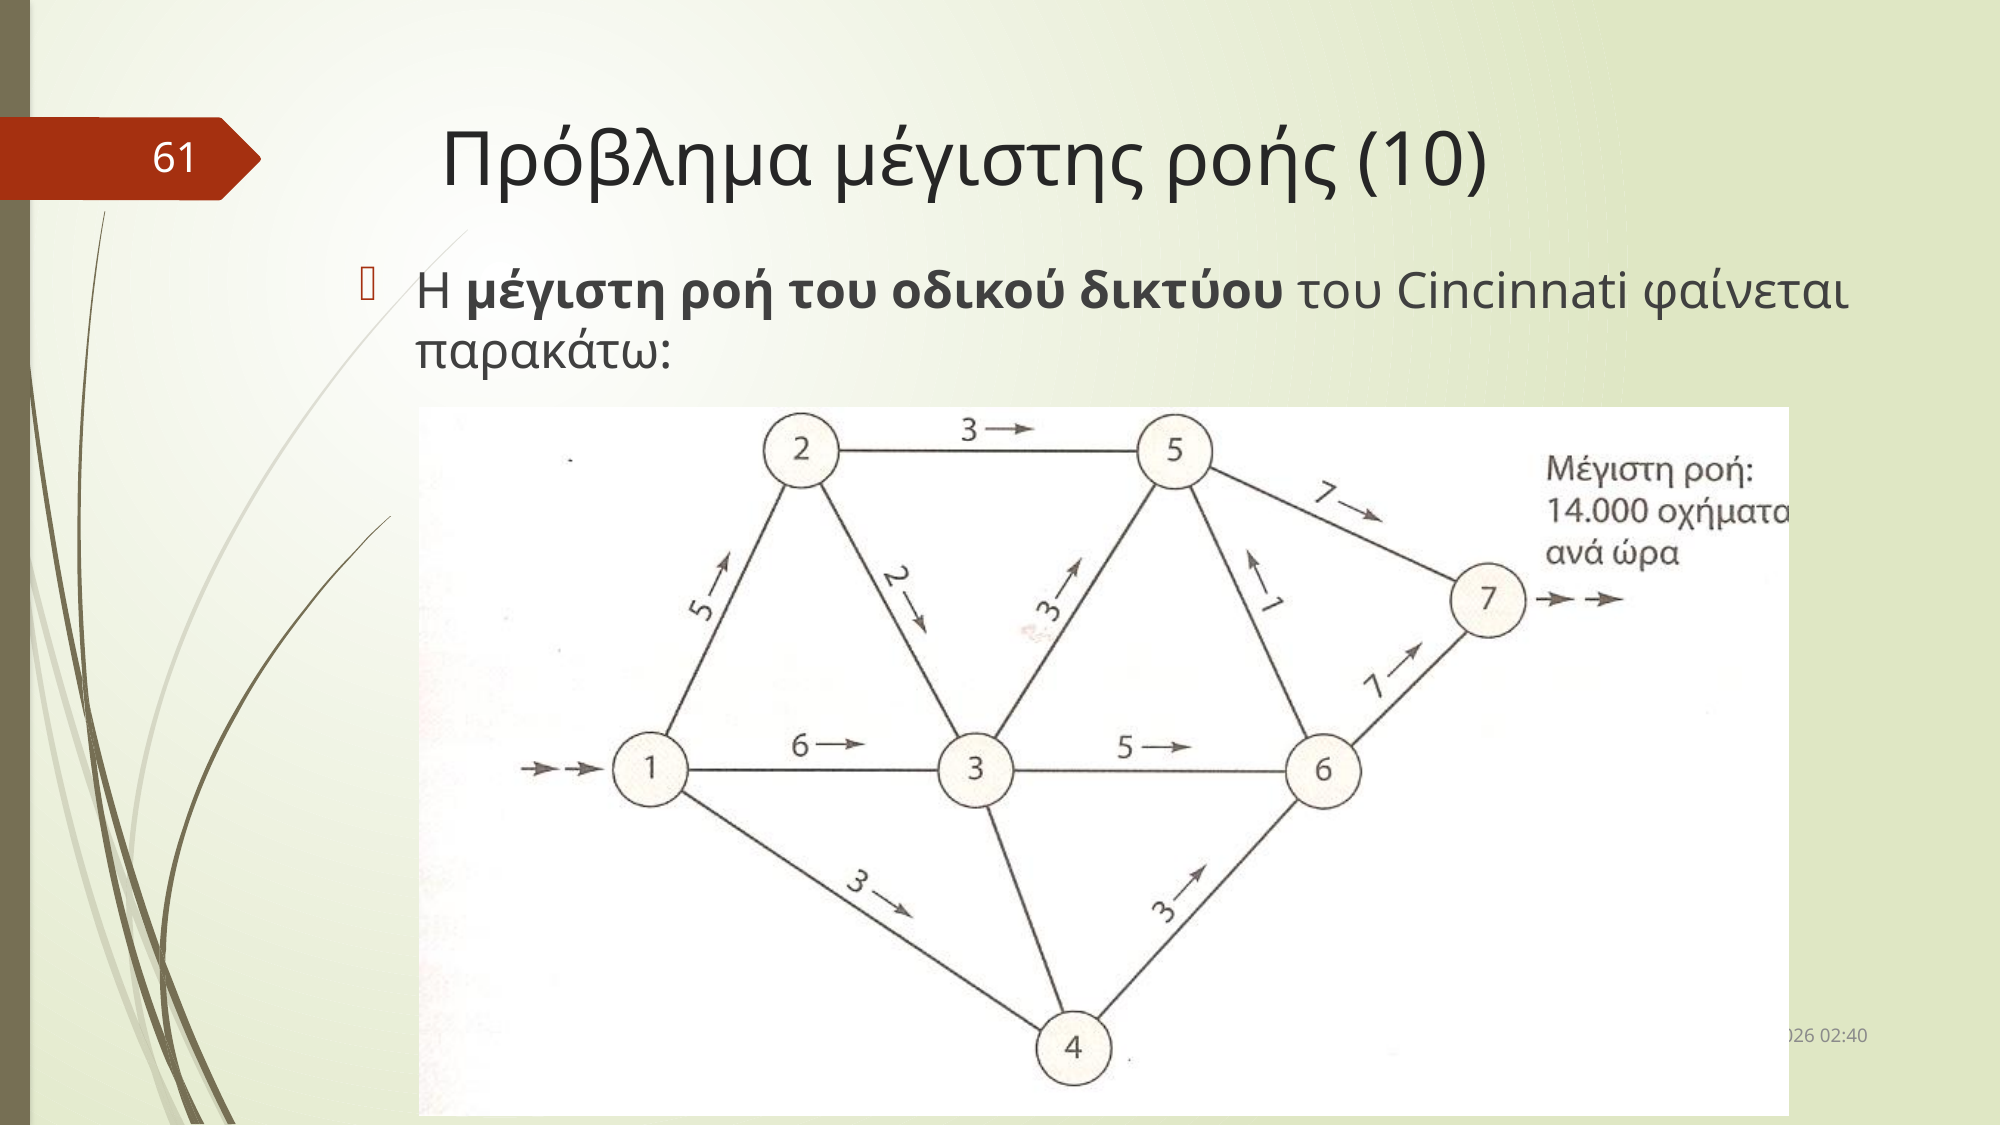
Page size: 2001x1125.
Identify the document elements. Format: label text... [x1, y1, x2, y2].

slide_number 61 [87, 129, 216, 190]
title Πρόβλημα μέγιστης ροής (10) [425, 102, 1923, 251]
list Η μέγιστη ροή του οδικού δικτύου του Cincinnati φαίνεται παρακάτω: [344, 251, 2000, 1125]
picture [419, 406, 1789, 1116]
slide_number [1793, 1005, 1888, 1067]
